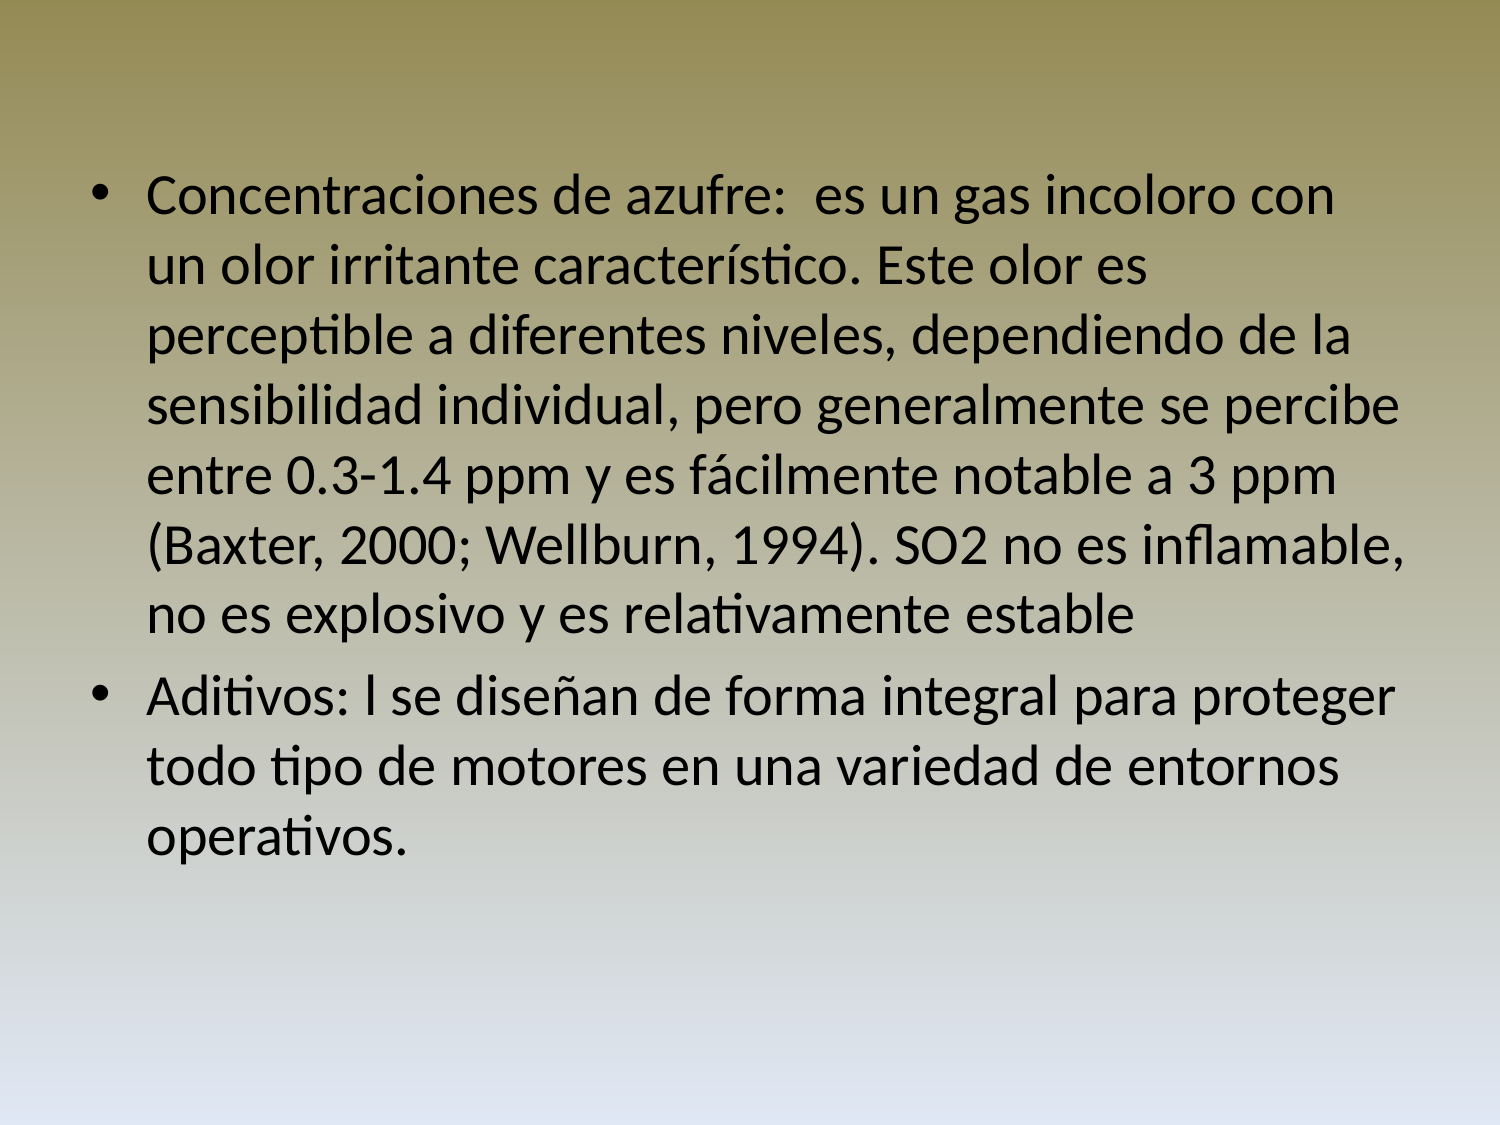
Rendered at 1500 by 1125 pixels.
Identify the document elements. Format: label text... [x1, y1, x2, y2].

list Concentraciones de azufre: es un gas incoloro con un olor irritante característico. Este olor es perceptible a diferentes niveles, dependiendo de la sensibilidad individual, pero generalmente se percibe entre 0.3-1.4 ppm y es fácilmente notable a 3 ppm (Baxter, 2000; Wellburn, 1994). SO2 no es inflamable, no es explosivo y es relativamente estable Aditivos: l se diseñan de forma integral para proteger todo tipo de motores en una variedad de entornos operativos. [75, 149, 1425, 1005]
